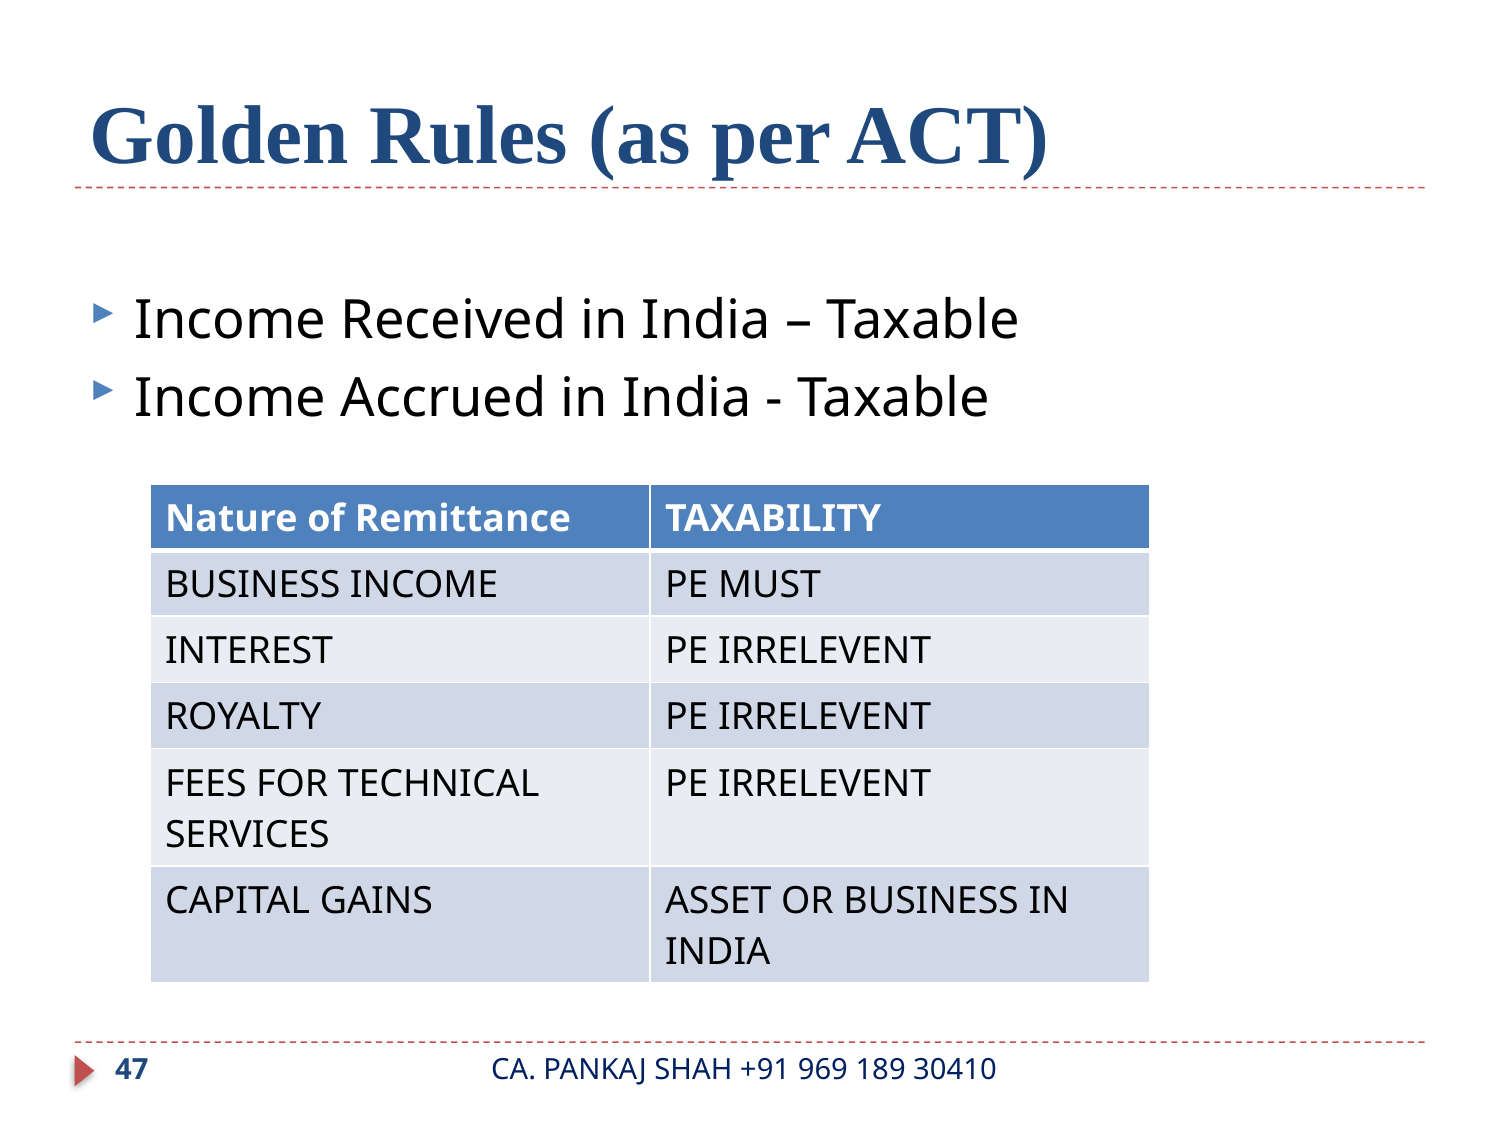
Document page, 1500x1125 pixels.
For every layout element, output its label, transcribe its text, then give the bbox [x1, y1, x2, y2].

table_cell BUSINESS INCOME [151, 553, 649, 615]
table_cell PE IRRELEVENT [651, 749, 1149, 865]
table_header Nature of Remittance [151, 485, 649, 548]
slide_number 47 [100, 1042, 426, 1103]
table_cell PE IRRELEVENT [651, 617, 1149, 682]
text_box CA. PANKAJ SHAH +91 969 189 30410 [210, 1042, 1278, 1093]
list Income Received in India – Taxable Income Accrued in India - Taxable [75, 200, 1425, 1010]
table_header TAXABILITY [651, 485, 1149, 548]
table_cell CAPITAL GAINS [151, 867, 649, 982]
table_cell ASSET OR BUSINESS IN INDIA [651, 867, 1149, 982]
table_cell INTEREST [151, 617, 649, 682]
table_cell ROYALTY [151, 683, 649, 748]
table_cell FEES FOR TECHNICAL SERVICES [151, 749, 649, 865]
table_cell PE IRRELEVENT [651, 683, 1149, 748]
table_cell PE MUST [651, 553, 1149, 615]
title Golden Rules (as per ACT) [75, 24, 1425, 188]
